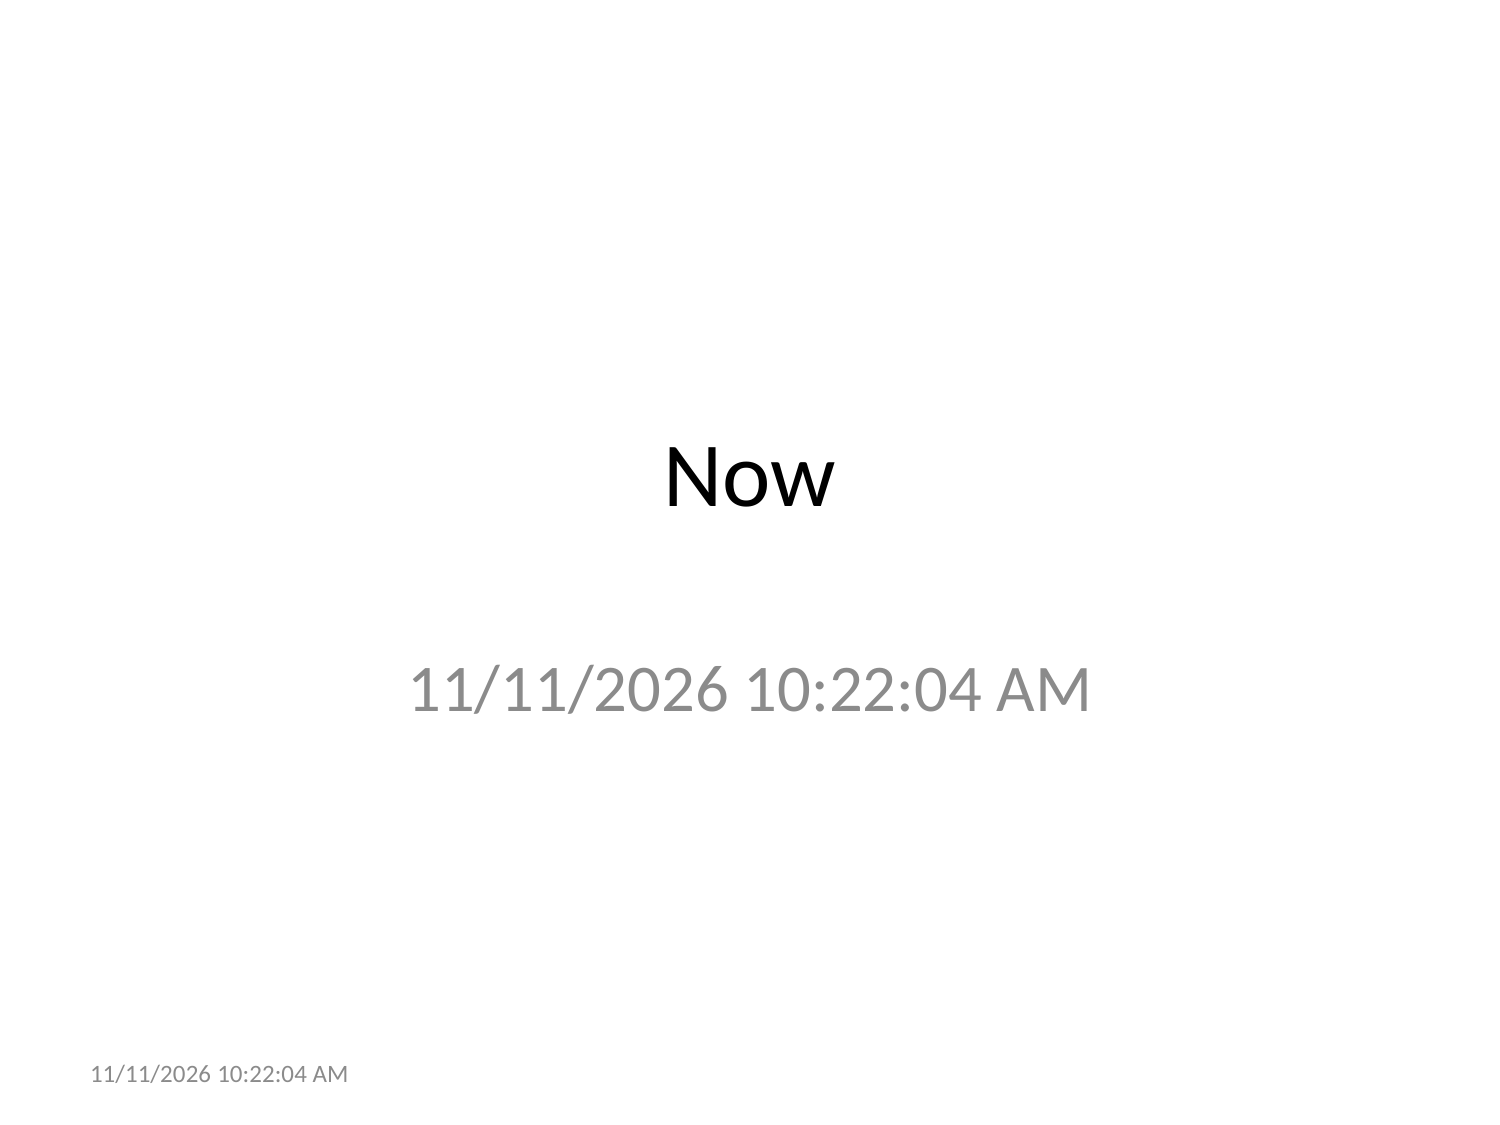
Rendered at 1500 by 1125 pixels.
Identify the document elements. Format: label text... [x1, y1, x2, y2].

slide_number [75, 1042, 425, 1103]
subtitle 2011-12-19 10:20:04 AM [225, 637, 1275, 925]
title Now [112, 349, 1388, 591]
